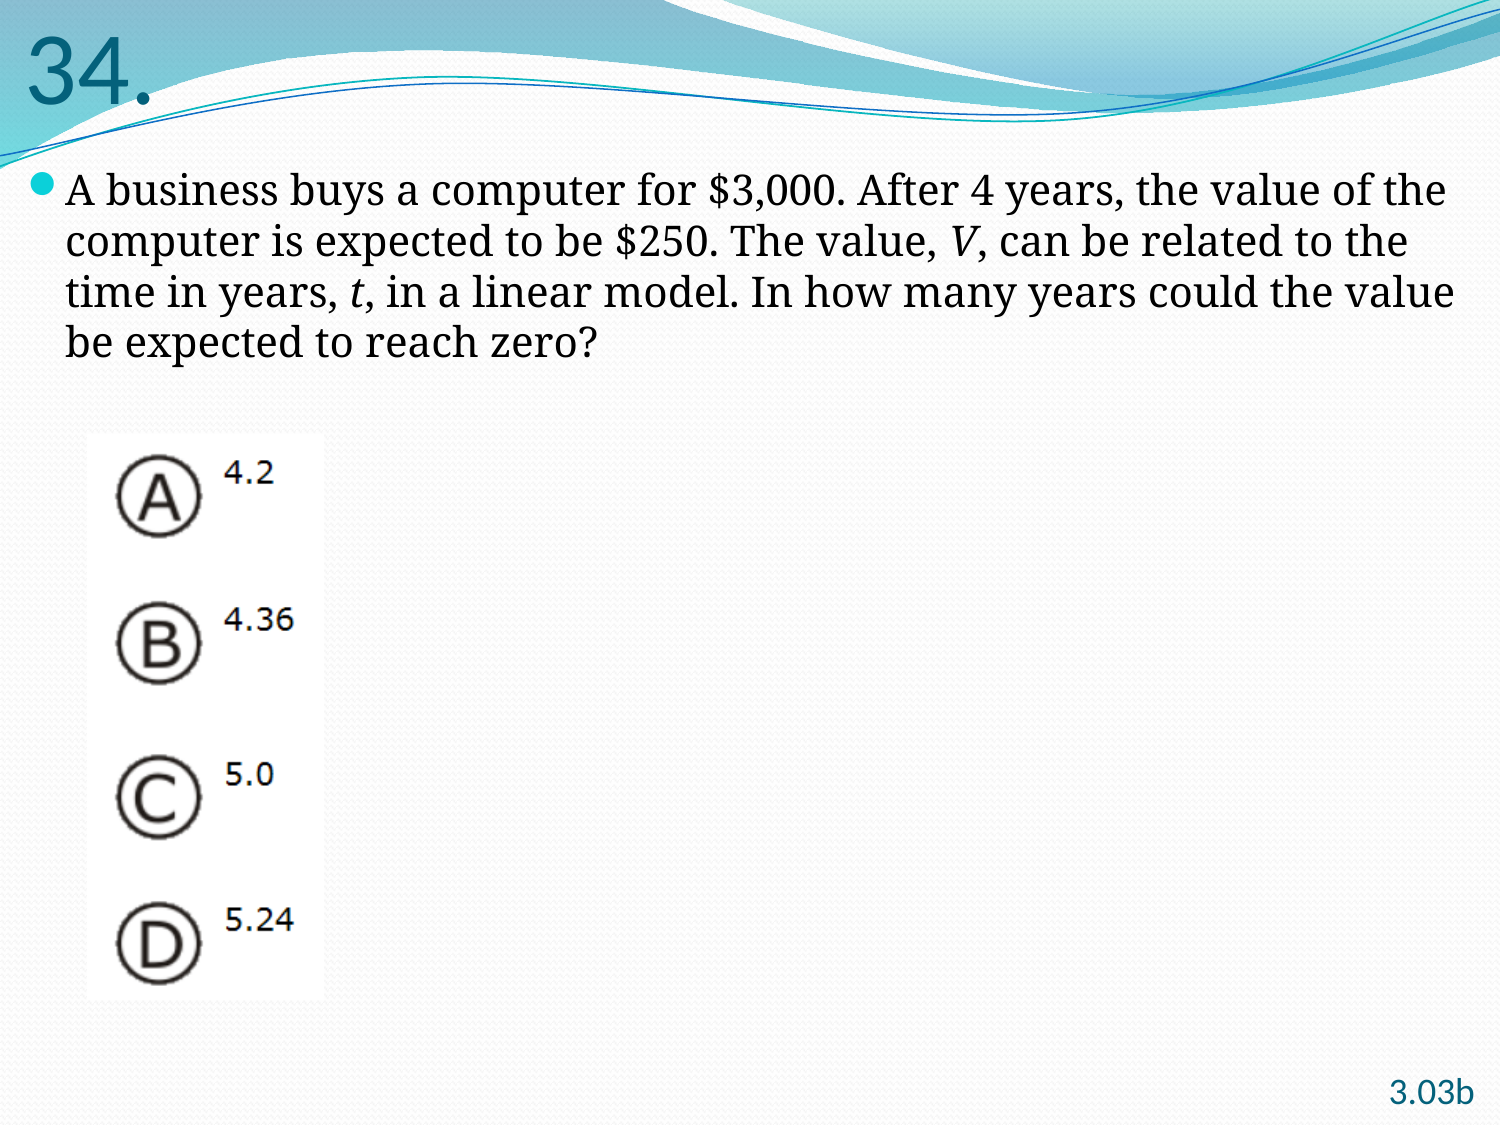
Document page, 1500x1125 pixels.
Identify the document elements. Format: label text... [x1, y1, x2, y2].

title 34. [24, 0, 1375, 125]
list A business buys a computer for $3,000. After 4 years, the value of the computer is expected to be $250. The value, V, can be related to the time in years, t, in a linear model. In how many years could the value be expected to reach zero? [12, 156, 1500, 375]
text_box 3.03b [124, 924, 1475, 1113]
picture [87, 434, 324, 1001]
